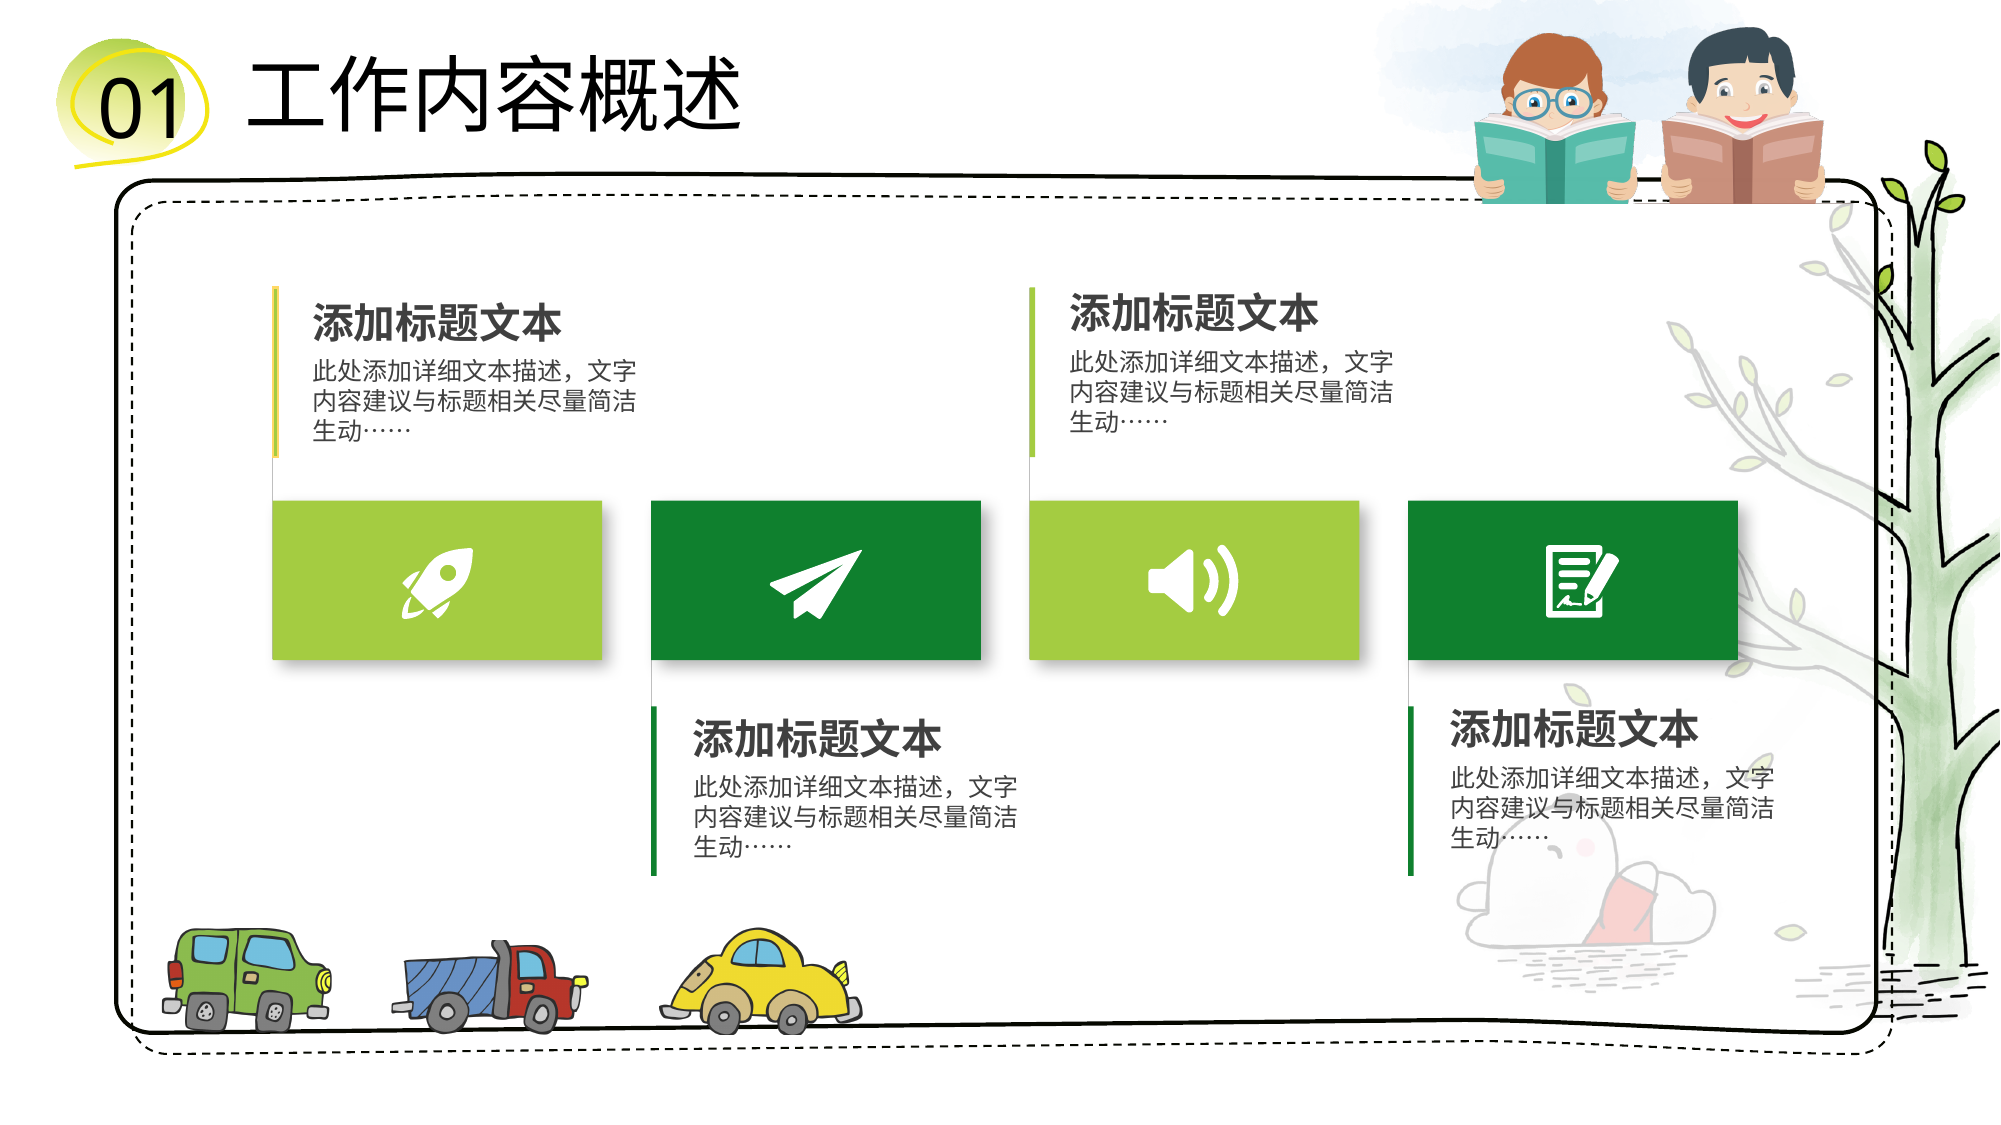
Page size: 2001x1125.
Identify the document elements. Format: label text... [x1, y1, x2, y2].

picture [161, 928, 346, 1040]
text_box 01 [82, 47, 207, 163]
picture [384, 940, 591, 1053]
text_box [272, 287, 1787, 876]
text_box 工作内容概述 [229, 34, 812, 150]
picture [1367, 0, 2000, 1125]
picture [659, 922, 869, 1035]
